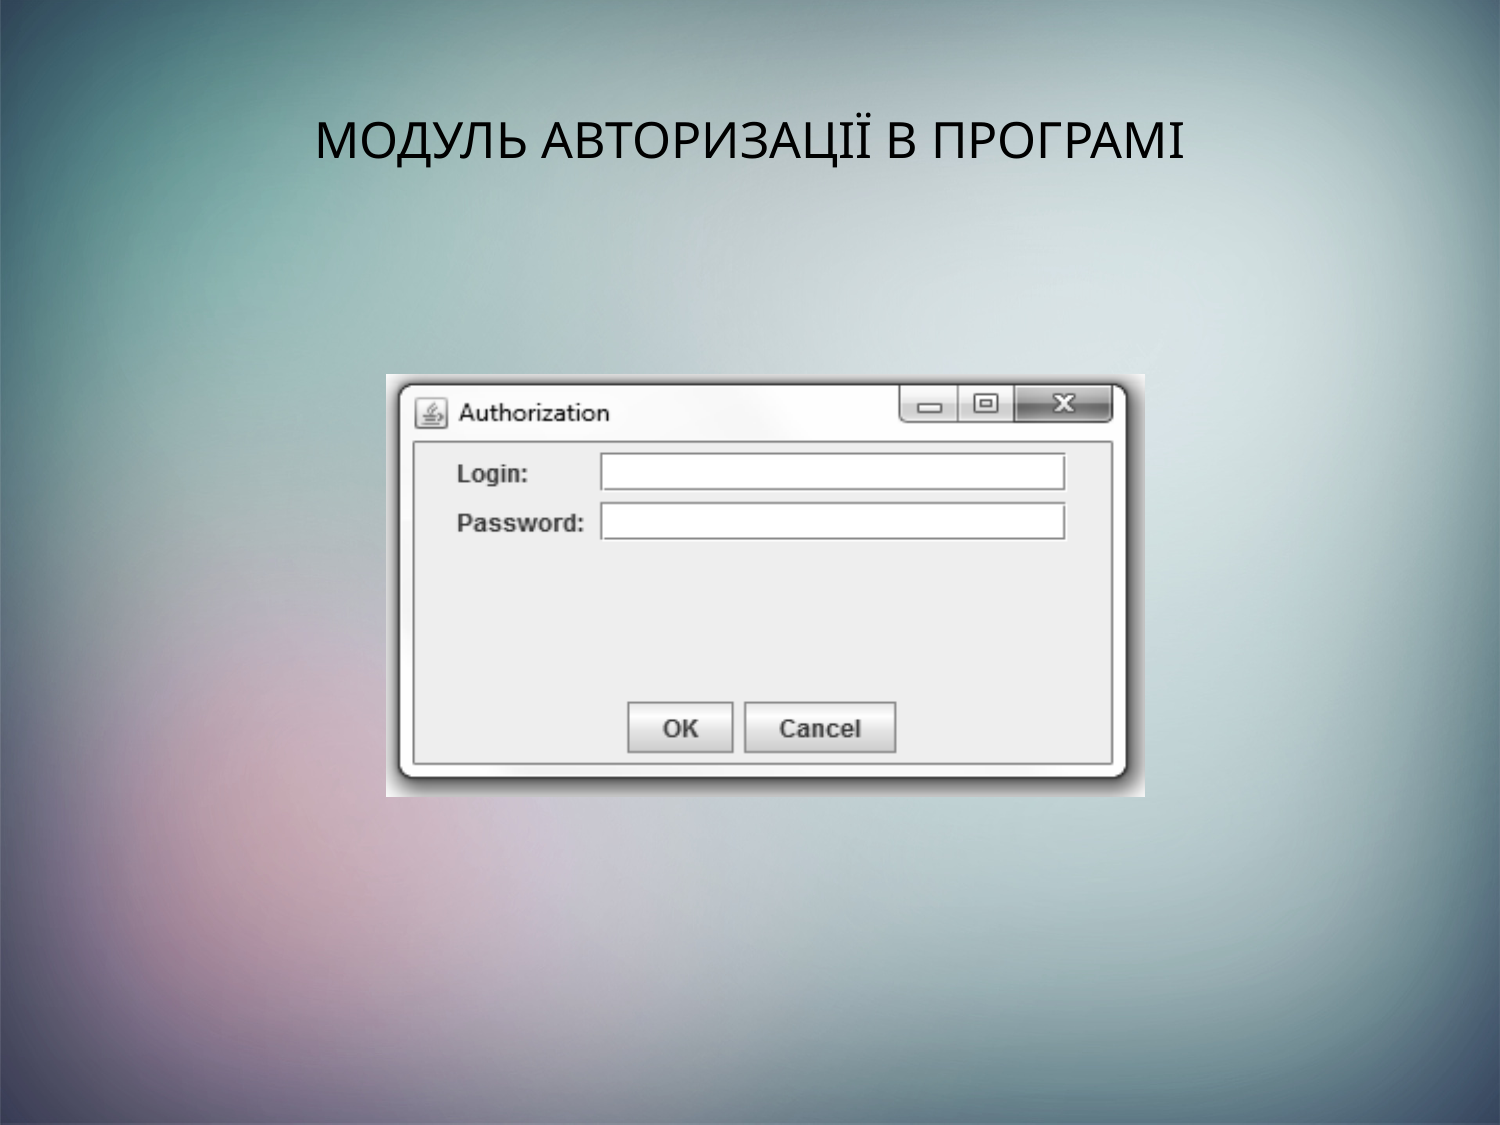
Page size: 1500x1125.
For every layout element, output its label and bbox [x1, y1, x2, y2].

list [386, 374, 1145, 797]
picture [0, 0, 1500, 1125]
